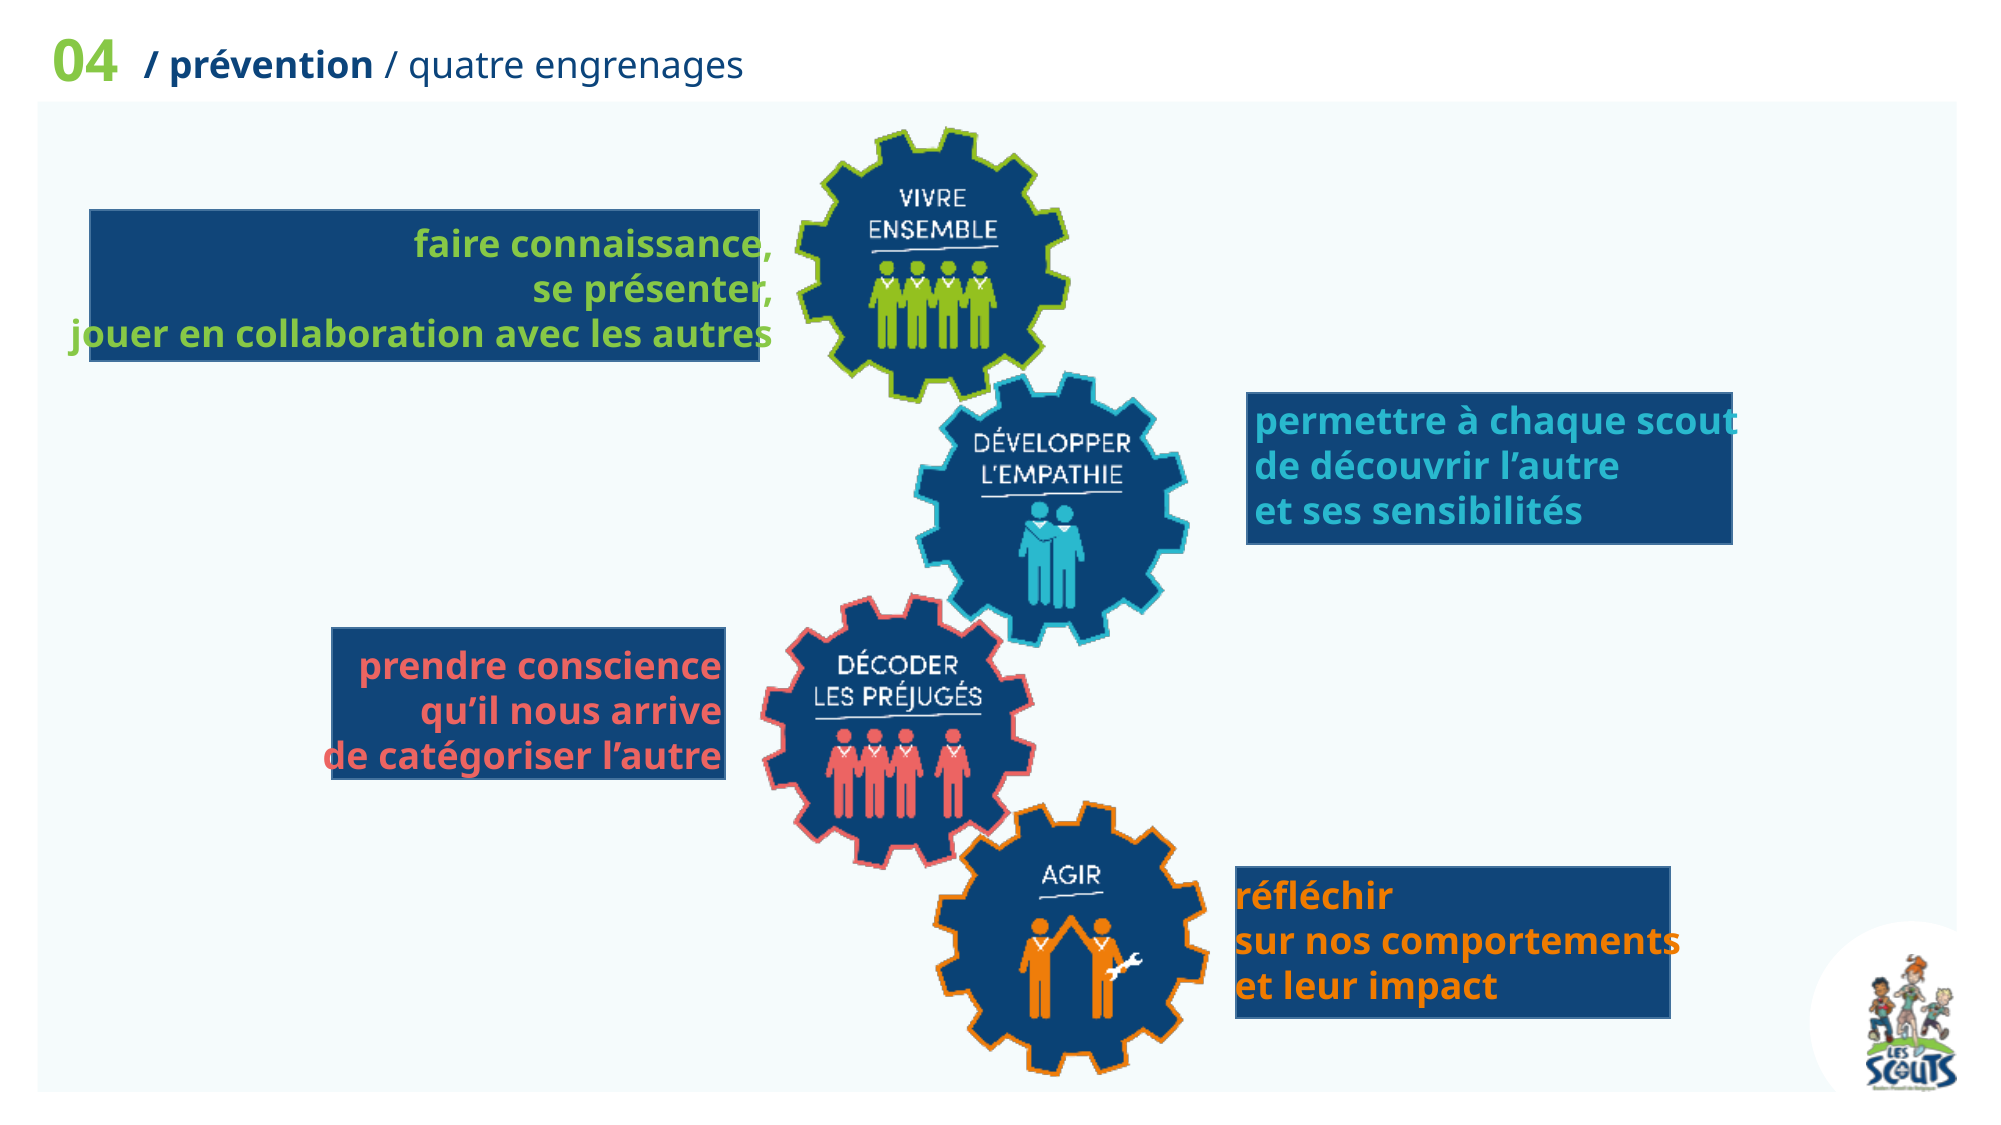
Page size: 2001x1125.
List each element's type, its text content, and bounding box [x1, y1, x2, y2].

text_box [1390, 540, 1733, 545]
text_box prendre conscience qu’il nous arrive de catégoriser l’autre [307, 634, 620, 784]
text_box permettre à chaque scout de découvrir l’autre et ses sensibilités [1390, 389, 1754, 540]
text_box [0, 207, 600, 268]
picture [1866, 954, 1957, 1092]
text_box [331, 627, 620, 634]
text_box [600, 209, 620, 213]
text_box faire connaissance, se présenter, jouer en collaboration avec les autres [55, 213, 620, 363]
text_box 04 [37, 15, 151, 101]
text_box réfléchir sur nos comportements et leur impact [1390, 865, 1697, 1015]
text_box / prévention / quatre engrenages [151, 33, 1310, 94]
text_box [1390, 1015, 1671, 1019]
picture [620, 58, 1390, 1125]
